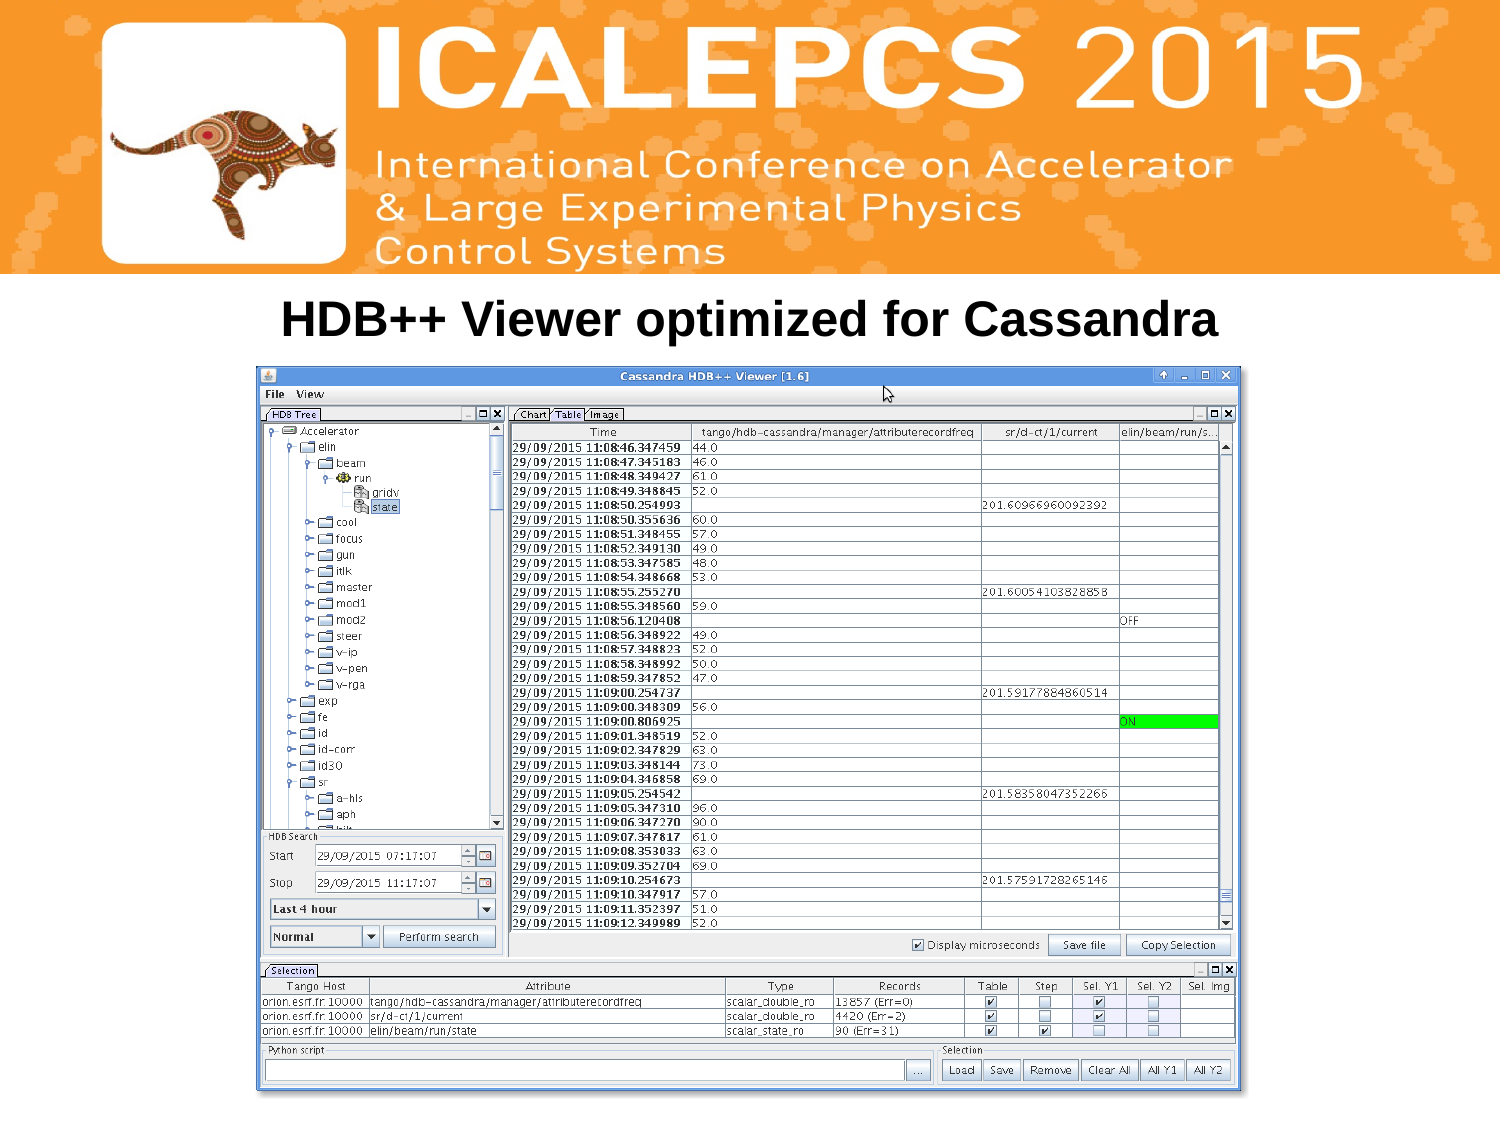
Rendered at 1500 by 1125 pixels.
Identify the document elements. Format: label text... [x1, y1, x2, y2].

picture [0, 0, 1500, 275]
text_box HDB++ Viewer optimized for Cassandra [194, 283, 1306, 354]
picture [251, 361, 1249, 1100]
